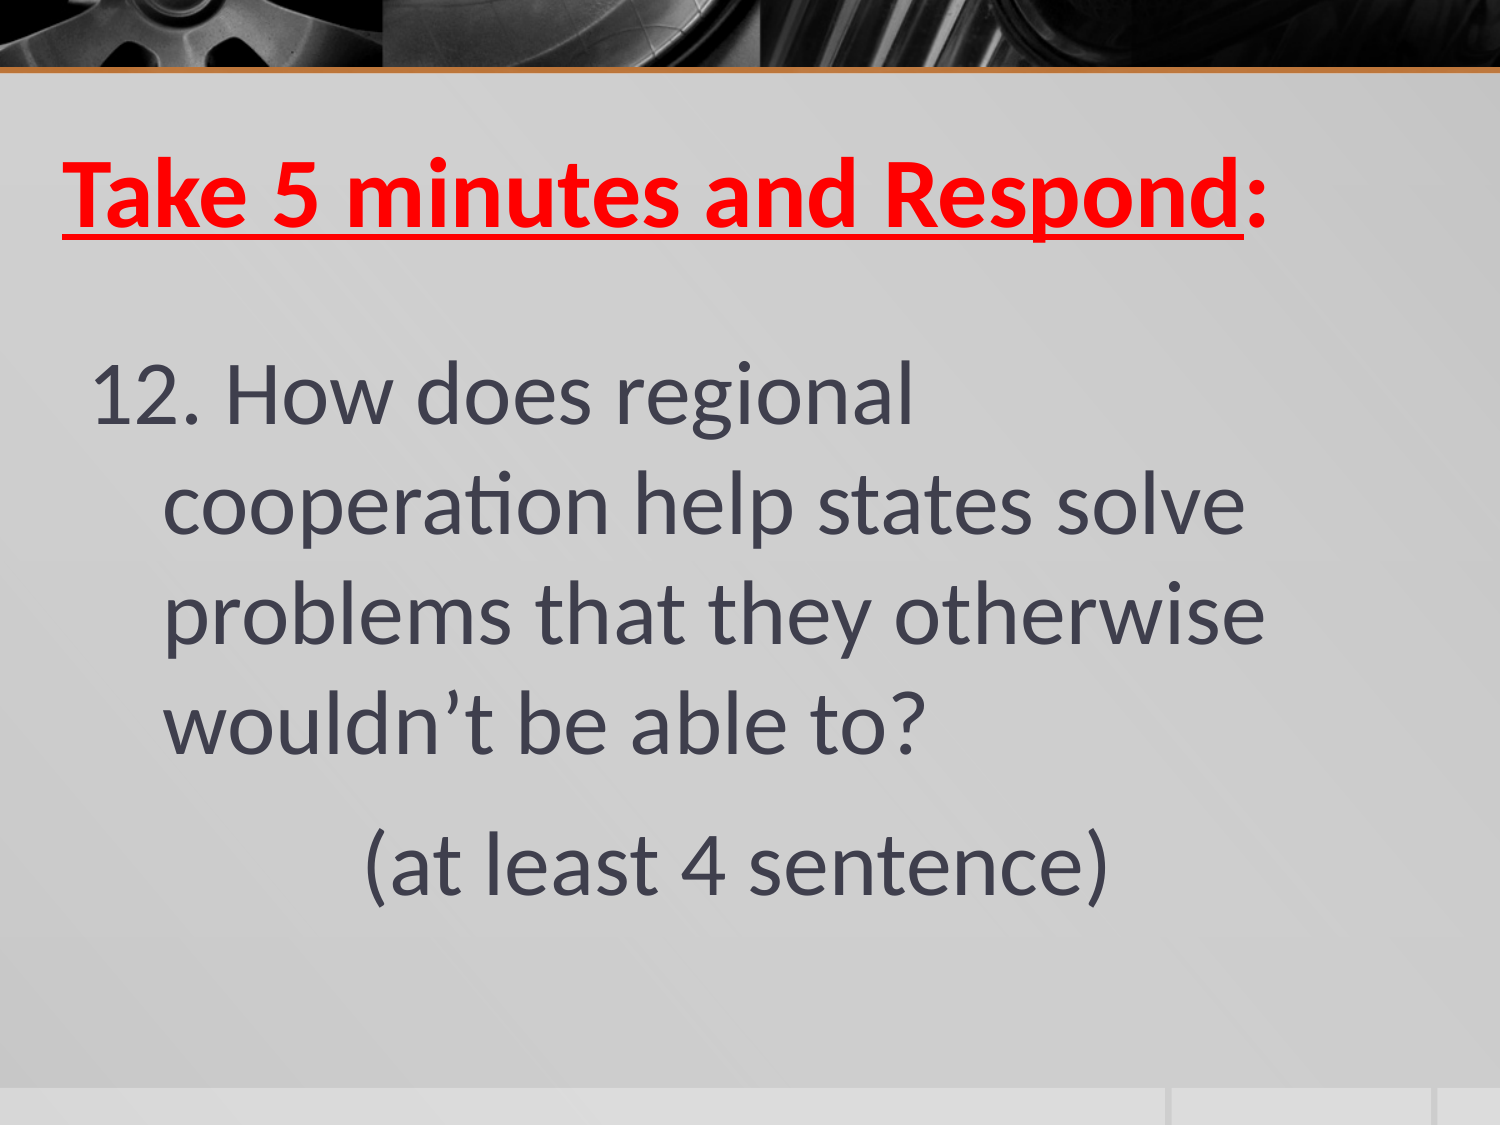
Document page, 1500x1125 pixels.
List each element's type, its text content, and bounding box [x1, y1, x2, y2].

list 12. How does regional cooperation help states solve problems that they otherwise wouldn’t be able to? (at least 4 sentence) [87, 324, 1388, 1005]
picture [0, 0, 1500, 67]
title Take 5 minutes and Respond: [62, 112, 1413, 263]
